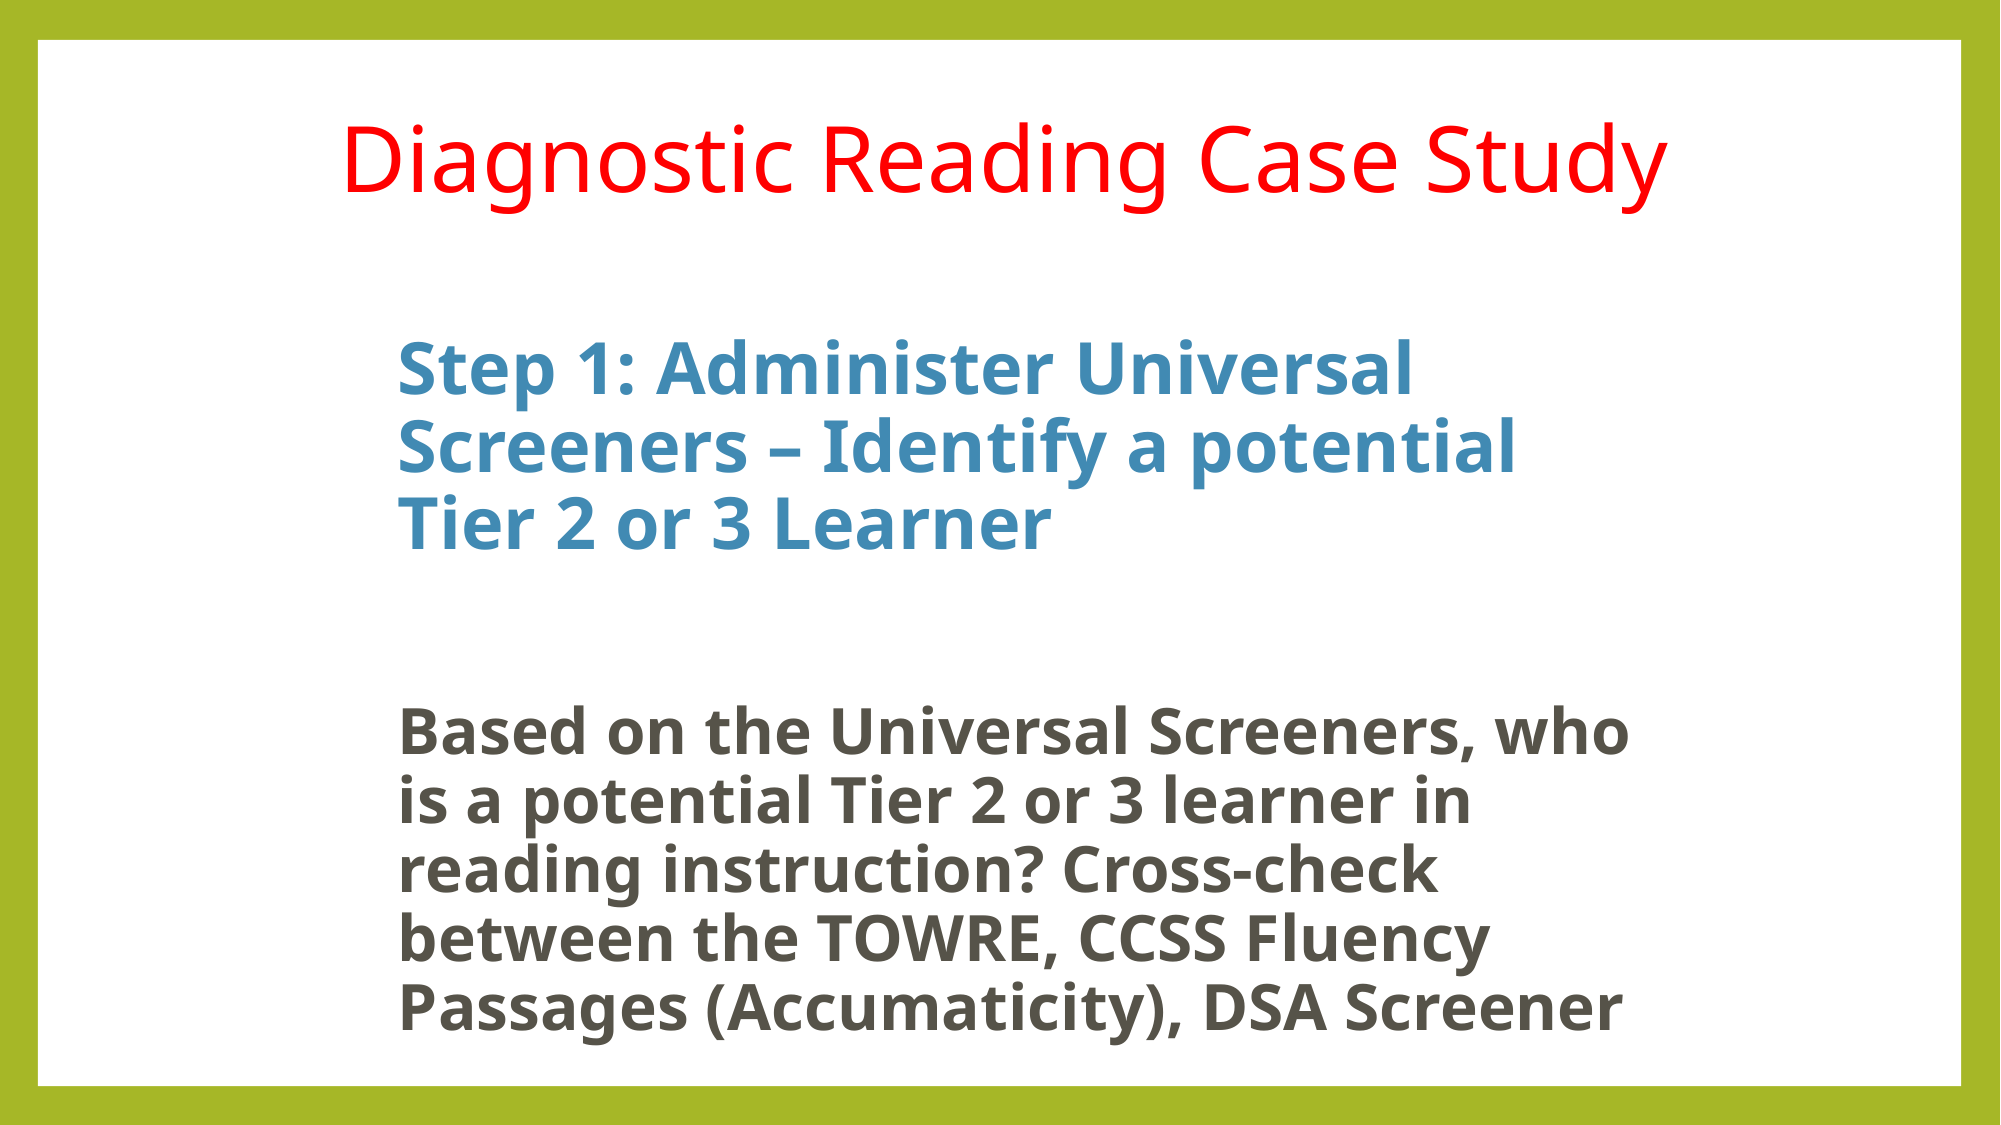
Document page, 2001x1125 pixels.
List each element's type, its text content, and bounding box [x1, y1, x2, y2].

list Step 1: Administer Universal Screeners – Identify a potential Tier 2 or 3 Learner Based on the Universal Screeners, who is a potential Tier 2 or 3 learner in reading instruction? Cross-check between the TOWRE, CCSS Fluency Passages (Accumaticity), DSA Screener [275, 324, 1663, 1062]
title Diagnostic Reading Case Study [324, 0, 1713, 325]
